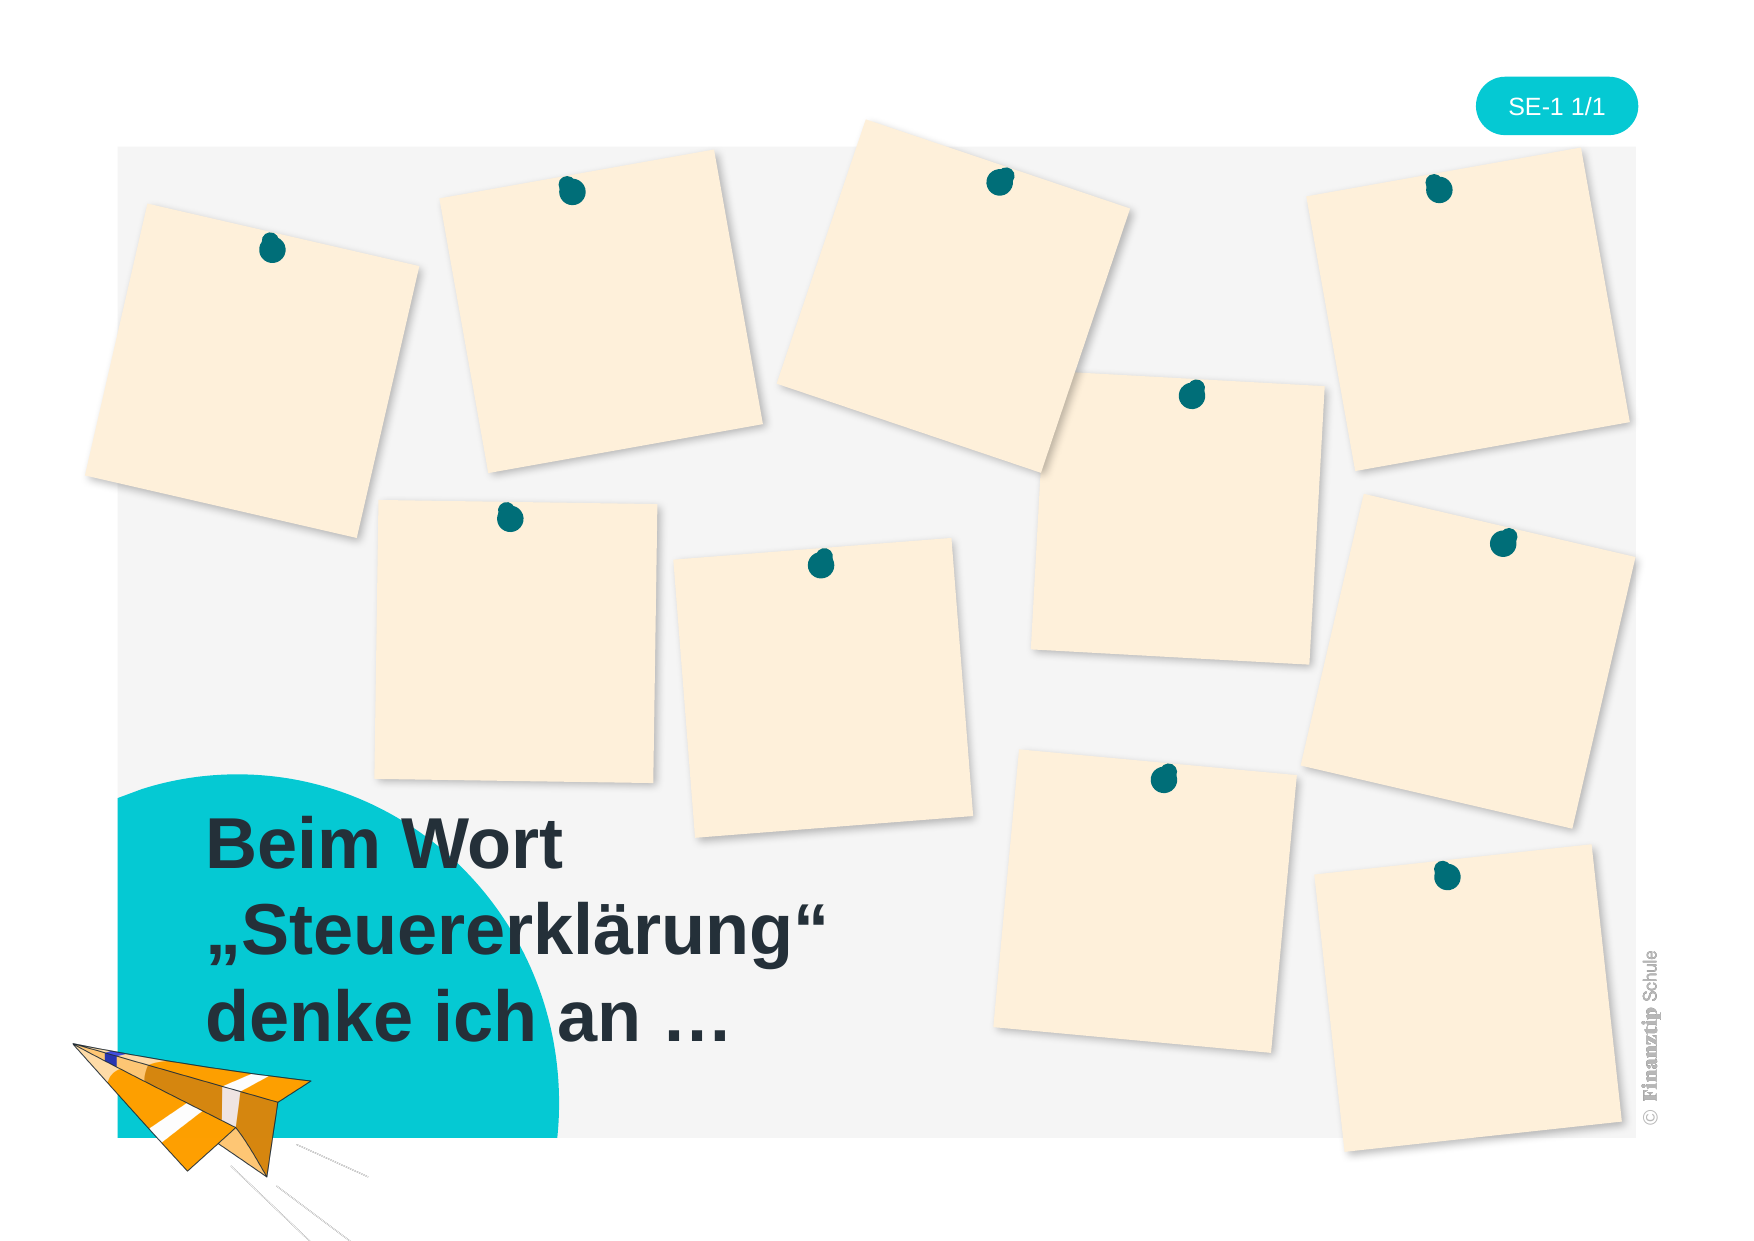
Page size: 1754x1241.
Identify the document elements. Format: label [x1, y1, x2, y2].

text_box [1038, 378, 1318, 658]
text_box [376, 501, 656, 782]
text_box [1328, 169, 1608, 449]
text_box [813, 156, 1093, 436]
picture [1639, 951, 1661, 1101]
text_box [1328, 858, 1608, 1138]
text_box [461, 171, 741, 451]
text_box [1005, 761, 1285, 1041]
text_box [1328, 521, 1608, 801]
text_box [112, 231, 392, 511]
picture [72, 1043, 377, 1241]
text_box [683, 548, 963, 828]
